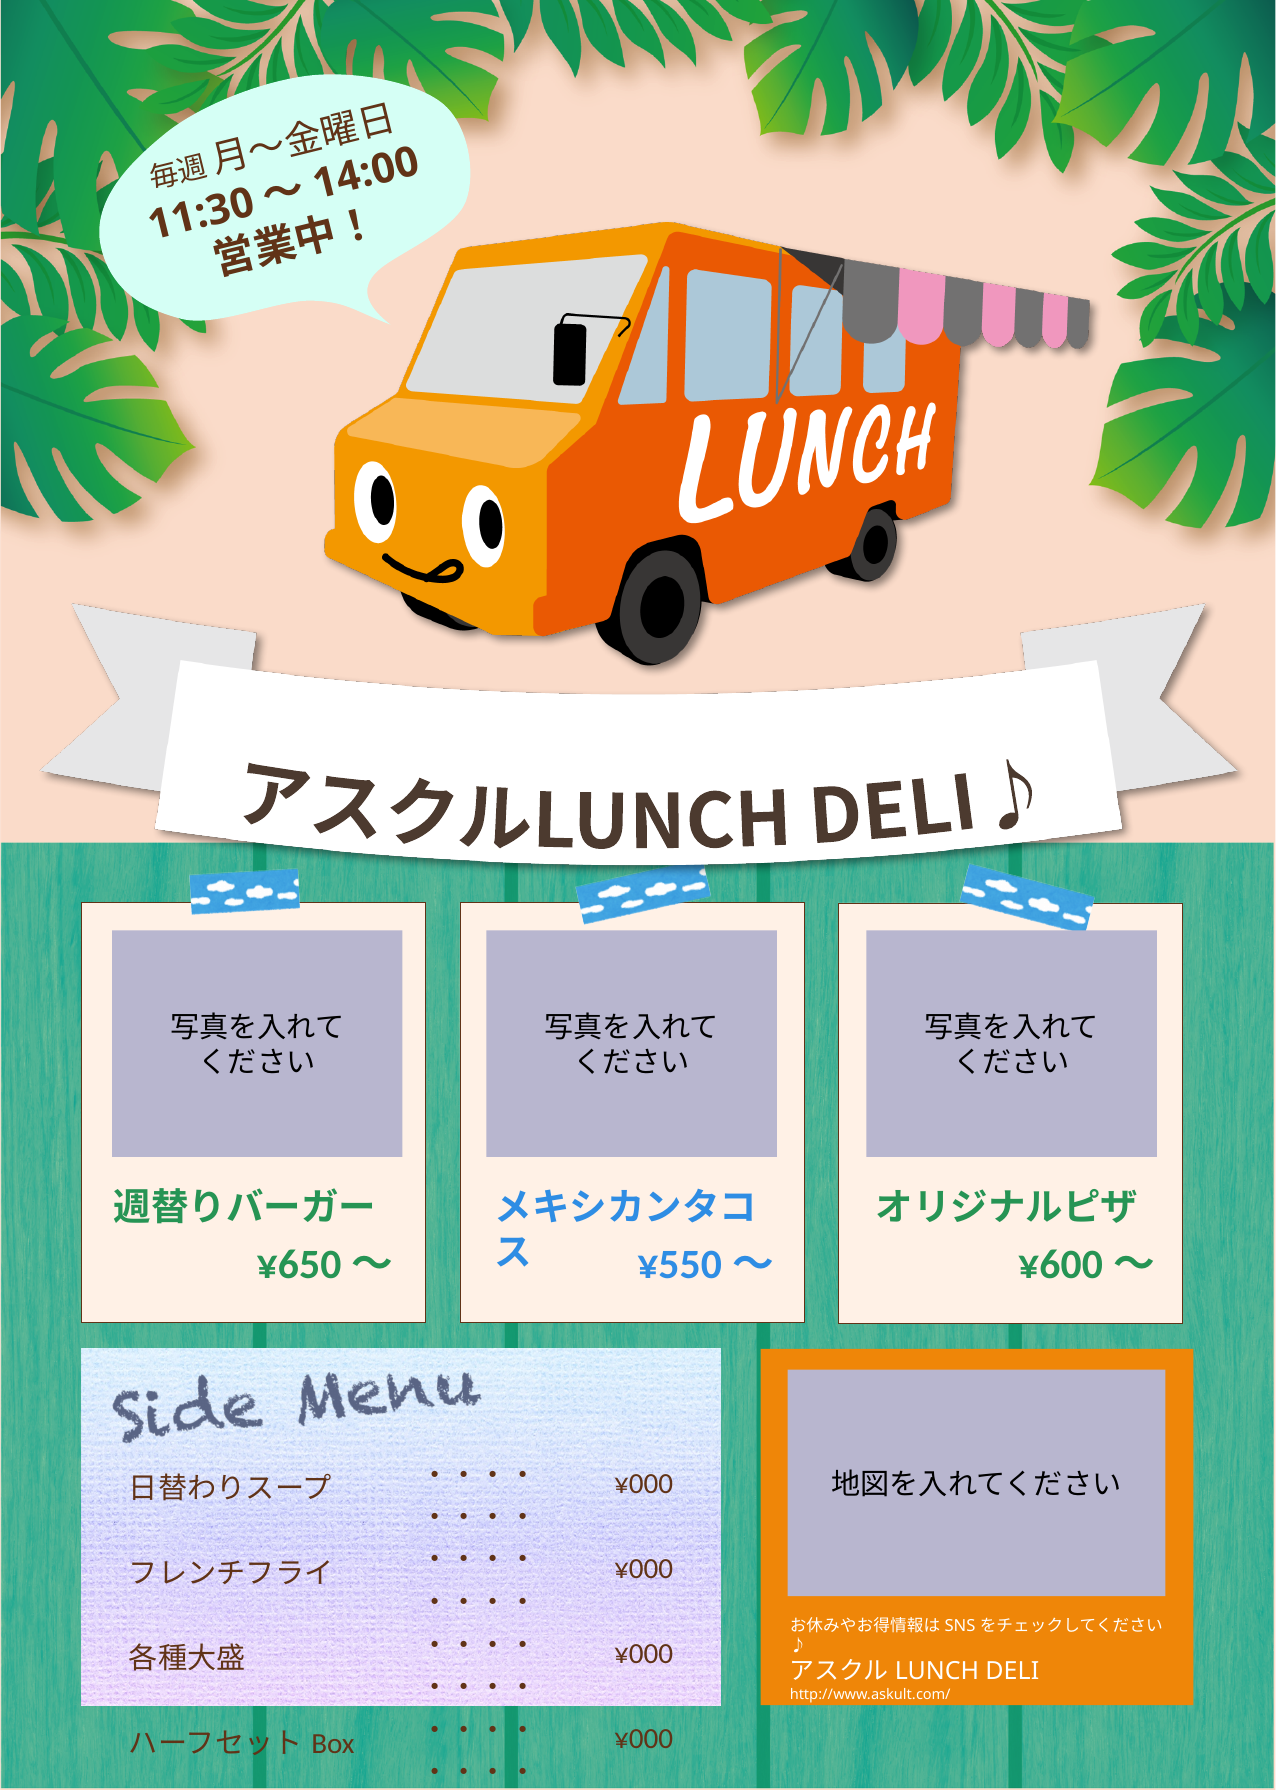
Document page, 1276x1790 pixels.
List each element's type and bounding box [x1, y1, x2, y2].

picture [0, 0, 1276, 1790]
text_box [459, 893, 804, 1323]
text_box [81, 893, 426, 1323]
text_box [838, 893, 1183, 1323]
